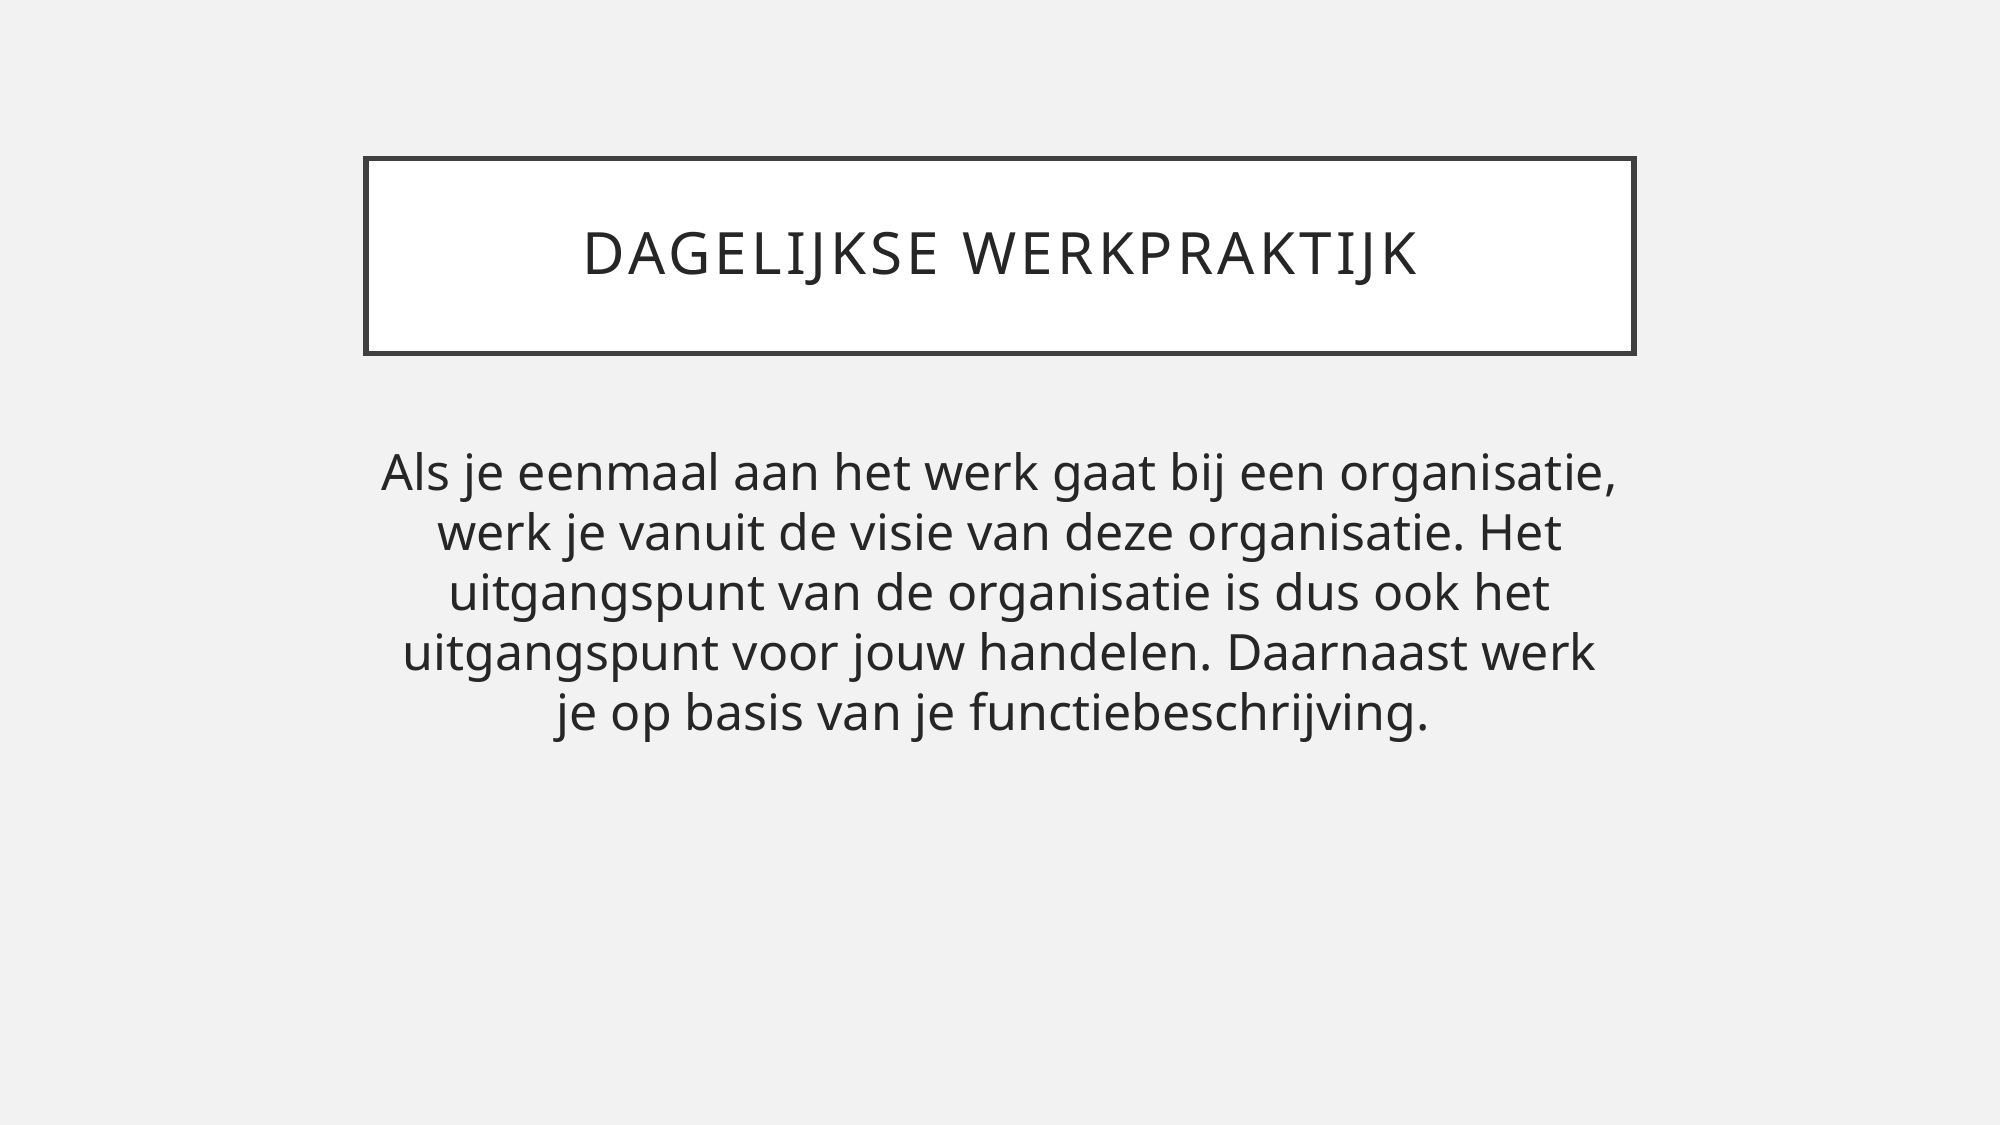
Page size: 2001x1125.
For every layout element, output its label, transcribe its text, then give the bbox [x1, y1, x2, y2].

title Dagelijkse werkpraktijk [363, 156, 1637, 356]
list Als je eenmaal aan het werk gaat bij een organisatie, werk je vanuit de visie van deze organisatie. Het uitgangspunt van de organisatie is dus ook het uitgangspunt voor jouw handelen. Daarnaast werk je op basis van je functiebeschrijving. [366, 432, 1634, 942]
